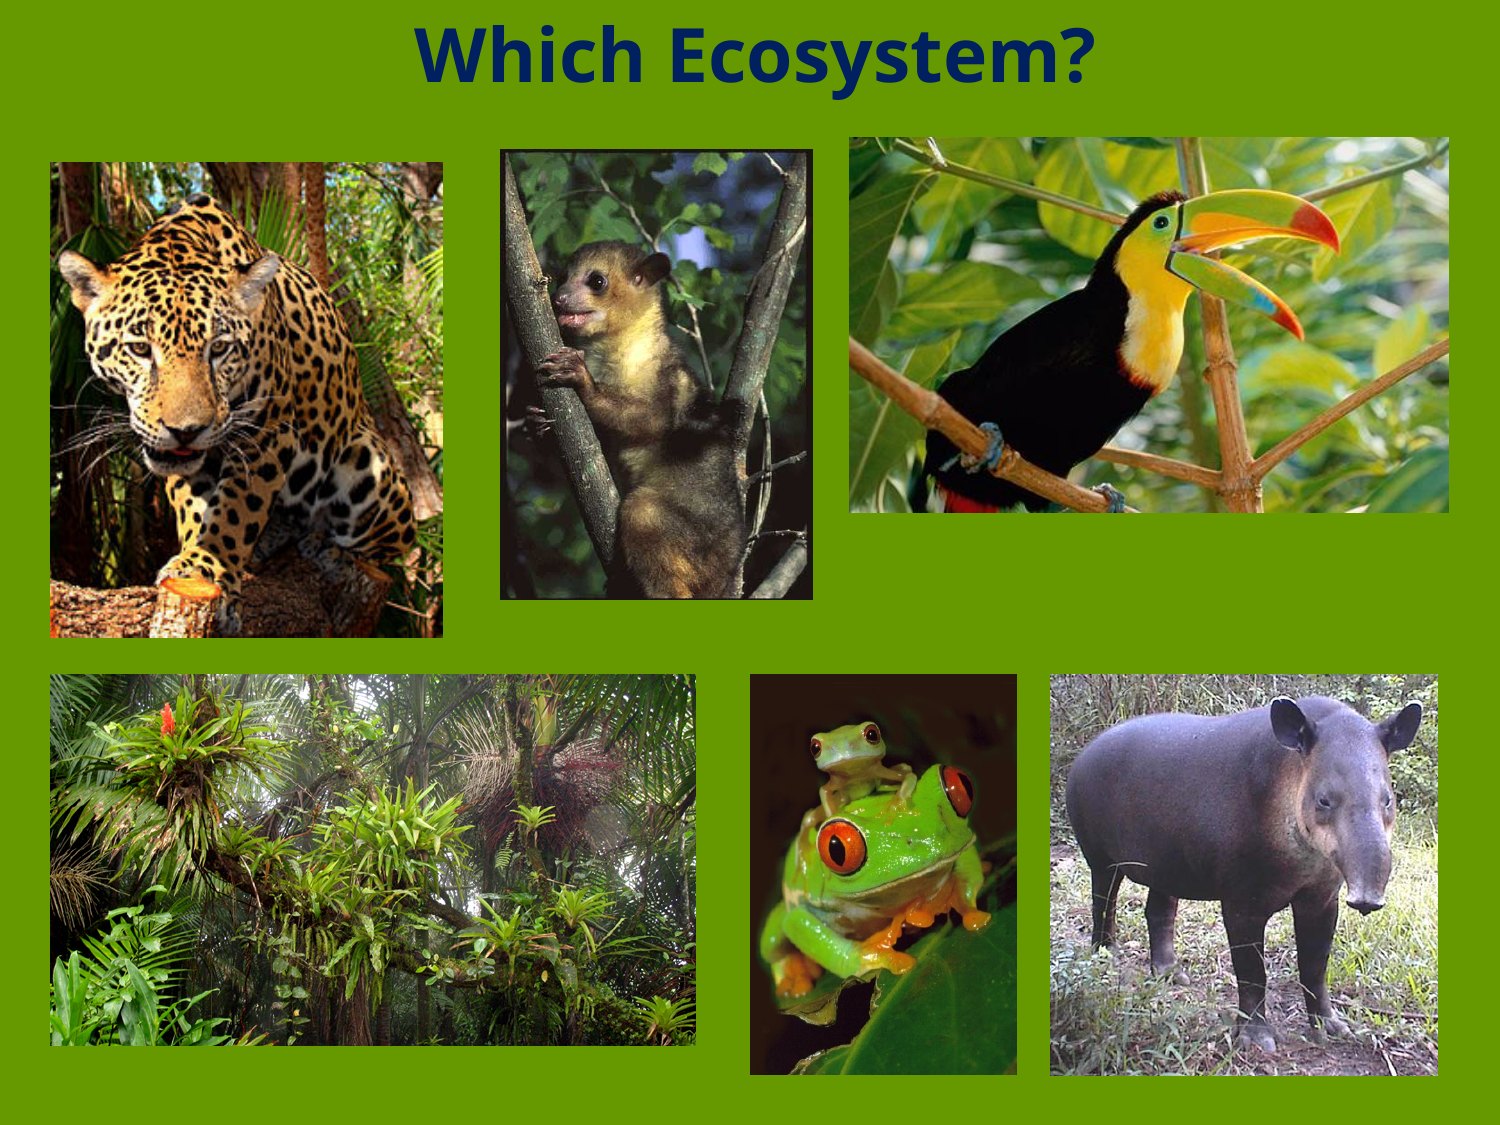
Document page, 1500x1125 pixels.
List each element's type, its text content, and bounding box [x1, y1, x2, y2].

text_box Which Ecosystem? [399, 0, 1175, 285]
picture [849, 137, 1450, 513]
picture [749, 674, 1017, 1076]
picture [1049, 674, 1438, 1077]
picture [499, 149, 813, 601]
picture [49, 674, 696, 1046]
picture [49, 162, 444, 638]
